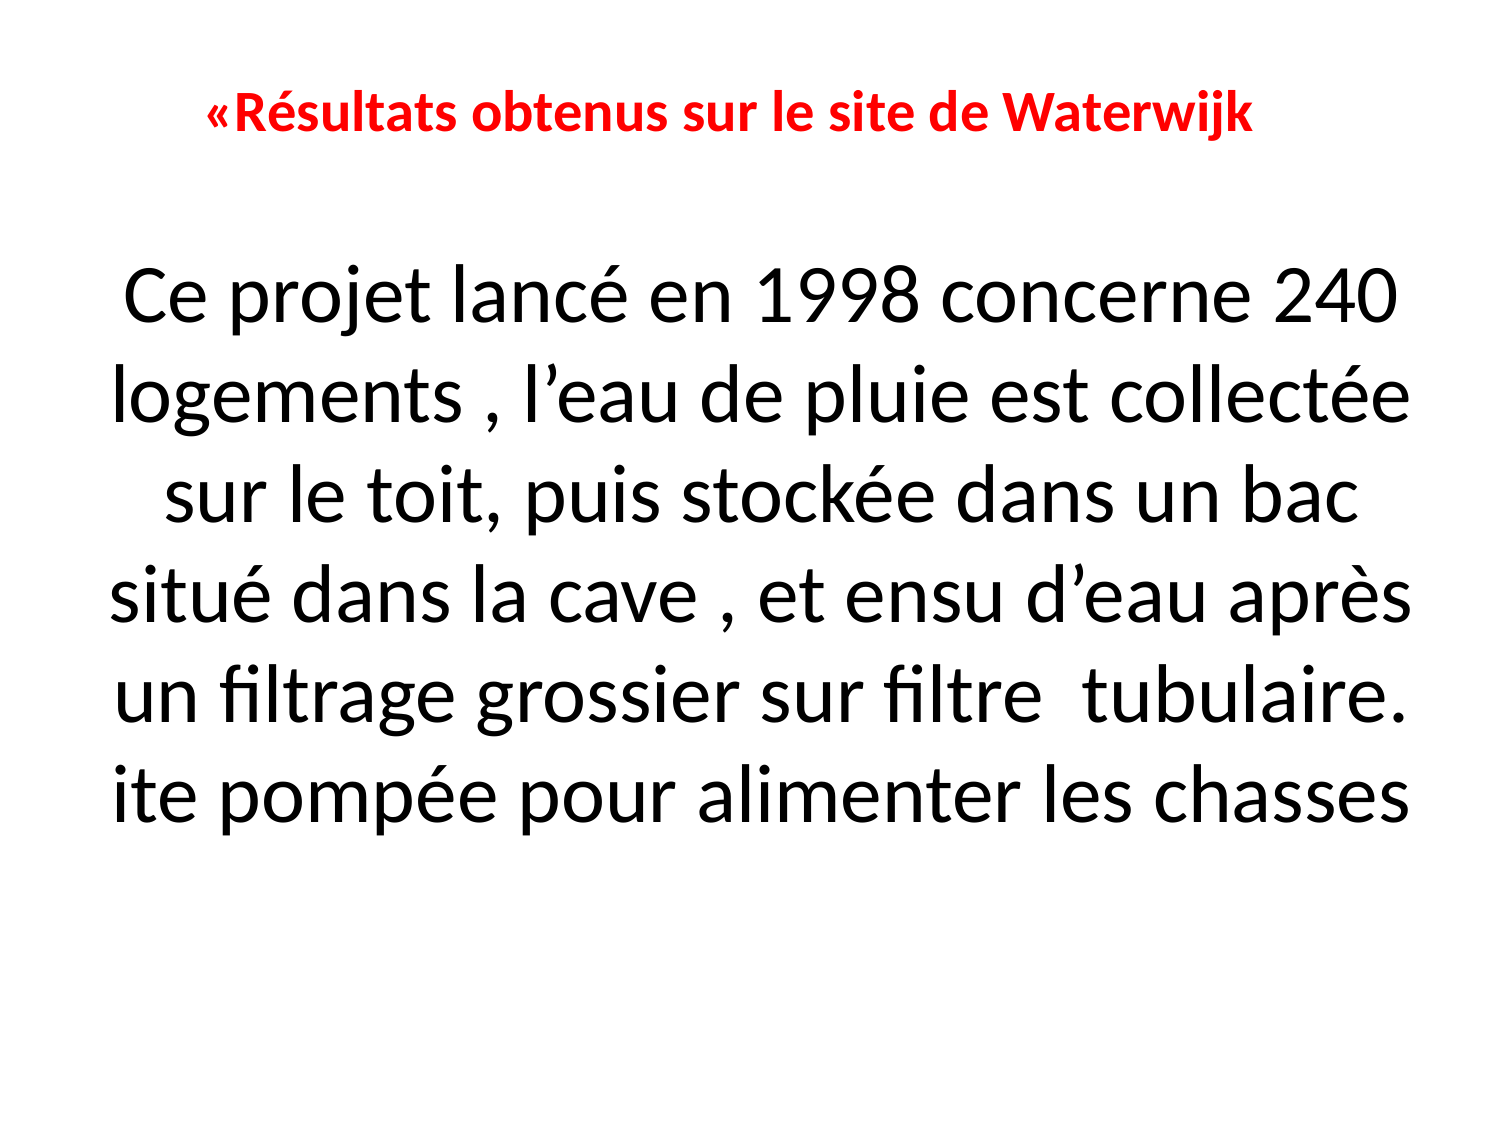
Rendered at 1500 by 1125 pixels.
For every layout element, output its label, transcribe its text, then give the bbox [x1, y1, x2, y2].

subtitle Ce projet lancé en 1998 concerne 240 logements , l’eau de pluie est collectée sur le toit, puis stockée dans un bac situé dans la cave , et ensu d’eau après un filtrage grossier sur filtre tubulaire. ite pompée pour alimenter les chasses [88, 231, 1436, 1083]
title «Résultats obtenus sur le site de Waterwijk [112, 42, 1388, 231]
